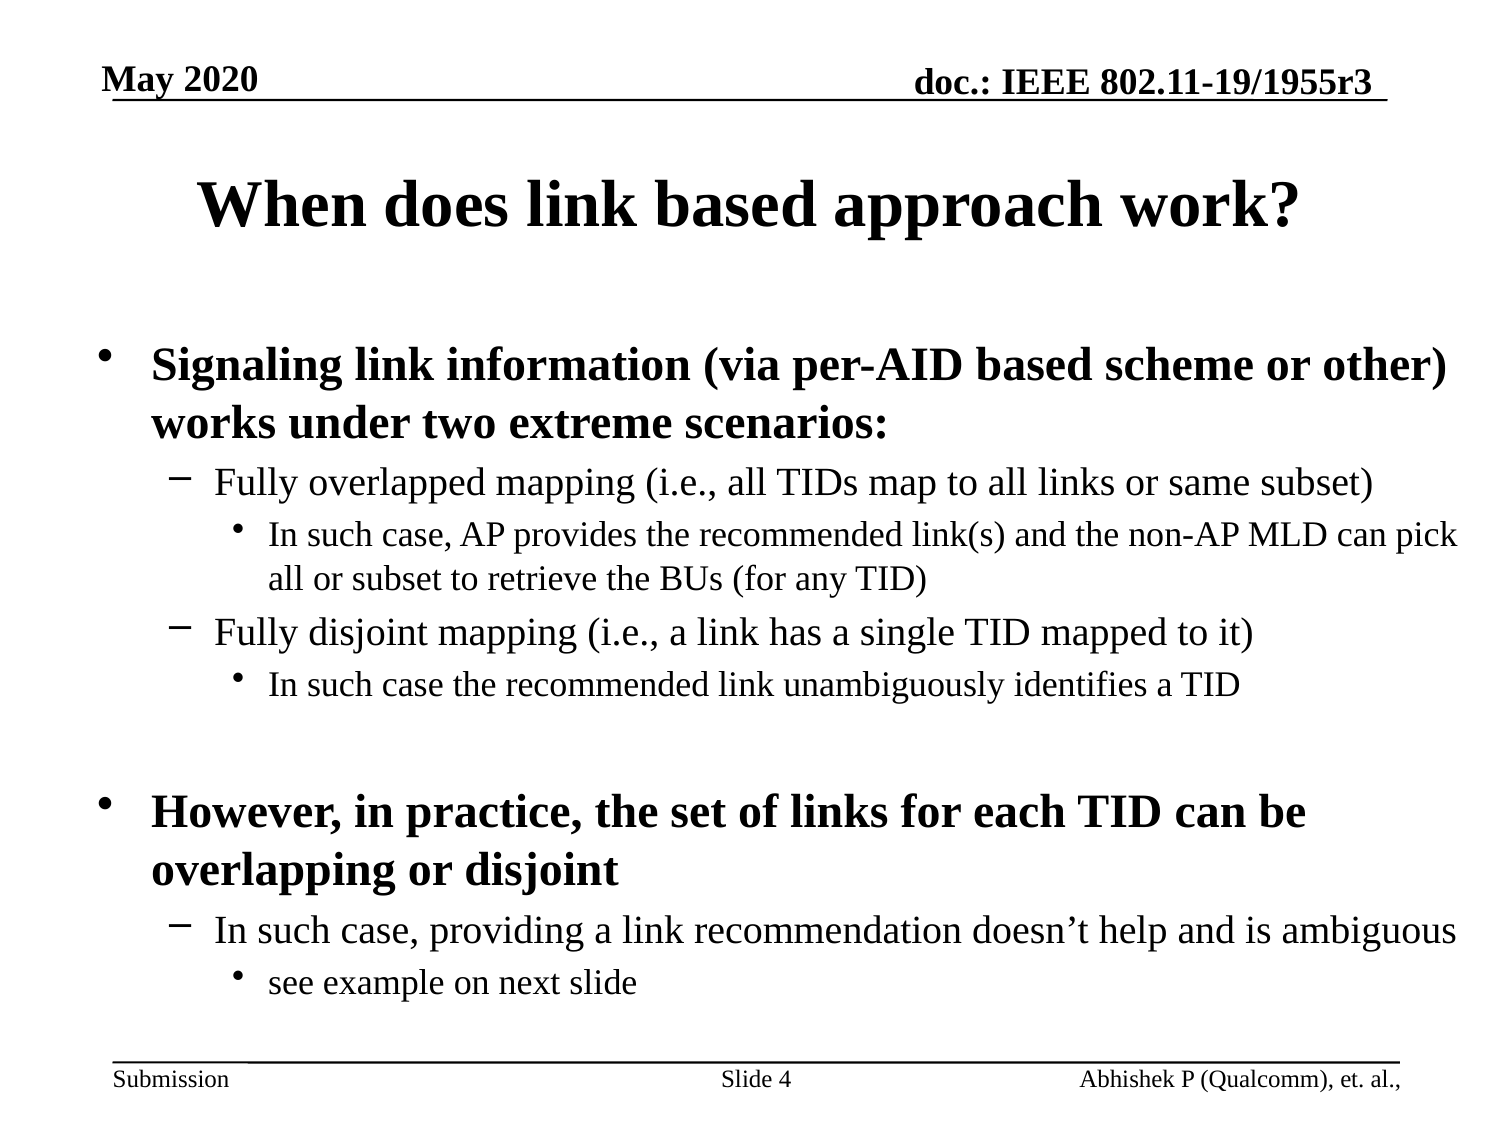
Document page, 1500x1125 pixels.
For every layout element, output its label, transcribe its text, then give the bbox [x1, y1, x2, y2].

footer Abhishek P (Qualcomm), et. al., [949, 1061, 1402, 1093]
slide_number Slide 4 [712, 1061, 801, 1093]
list Signaling link information (via per-AID based scheme or other) works under two extreme scenarios: Fully overlapped mapping (i.e., all TIDs map to all links or same subset) In such case, AP provides the recommended link(s) and the non-AP MLD can pick all or subset to retrieve the BUs (for any TID) Fully disjoint mapping (i.e., a link has a single TID mapped to it) In such case the recommended link unambiguously identifies a TID However, in practice, the set of links for each TID can be overlapping or disjoint In such case, providing a link recommendation doesn’t help and is ambiguous see example on next slide [81, 324, 1481, 1053]
title When does link based approach work? [112, 112, 1388, 288]
